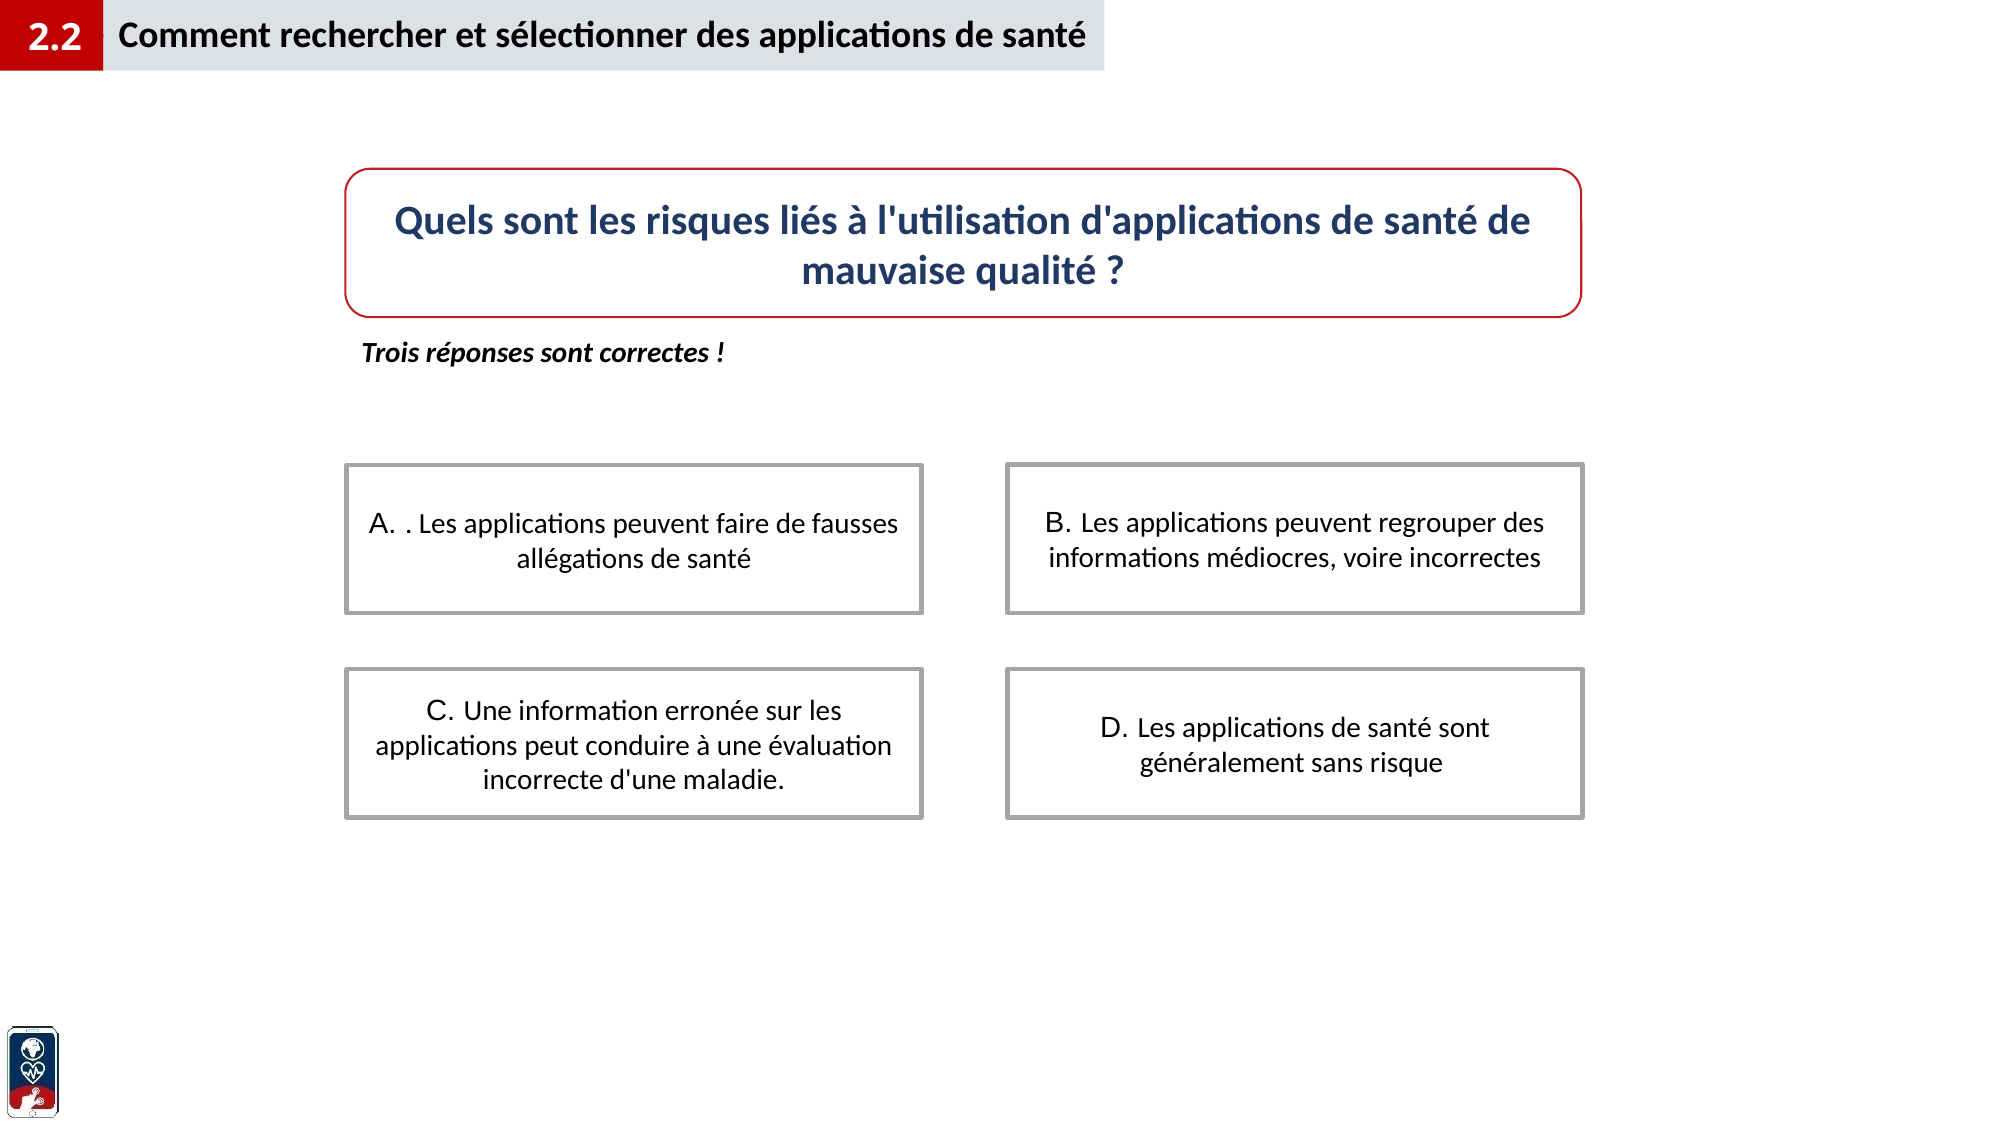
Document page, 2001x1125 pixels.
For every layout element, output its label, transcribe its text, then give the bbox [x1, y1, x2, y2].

text_box 2.2 [13, 10, 104, 60]
text_box B. Les applications peuvent regrouper des informations médiocres, voire incorrectes [1005, 462, 1585, 615]
text_box Quels sont les risques liés à l'utilisation d'applications de santé de mauvaise qualité ? [345, 168, 1582, 318]
text_box D. Les applications de santé sont généralement sans risque [1005, 667, 1585, 820]
text_box Comment rechercher et sélectionner des applications de santé [103, 0, 1105, 71]
text_box [0, 0, 103, 71]
text_box C. Une information erronée sur les applications peut conduire à une évaluation incorrecte d'une maladie. [344, 667, 924, 820]
text_box A. . Les applications peuvent faire de fausses allégations de santé [344, 463, 924, 615]
picture [7, 1026, 59, 1118]
text_box Trois réponses sont correctes ! [346, 325, 774, 376]
